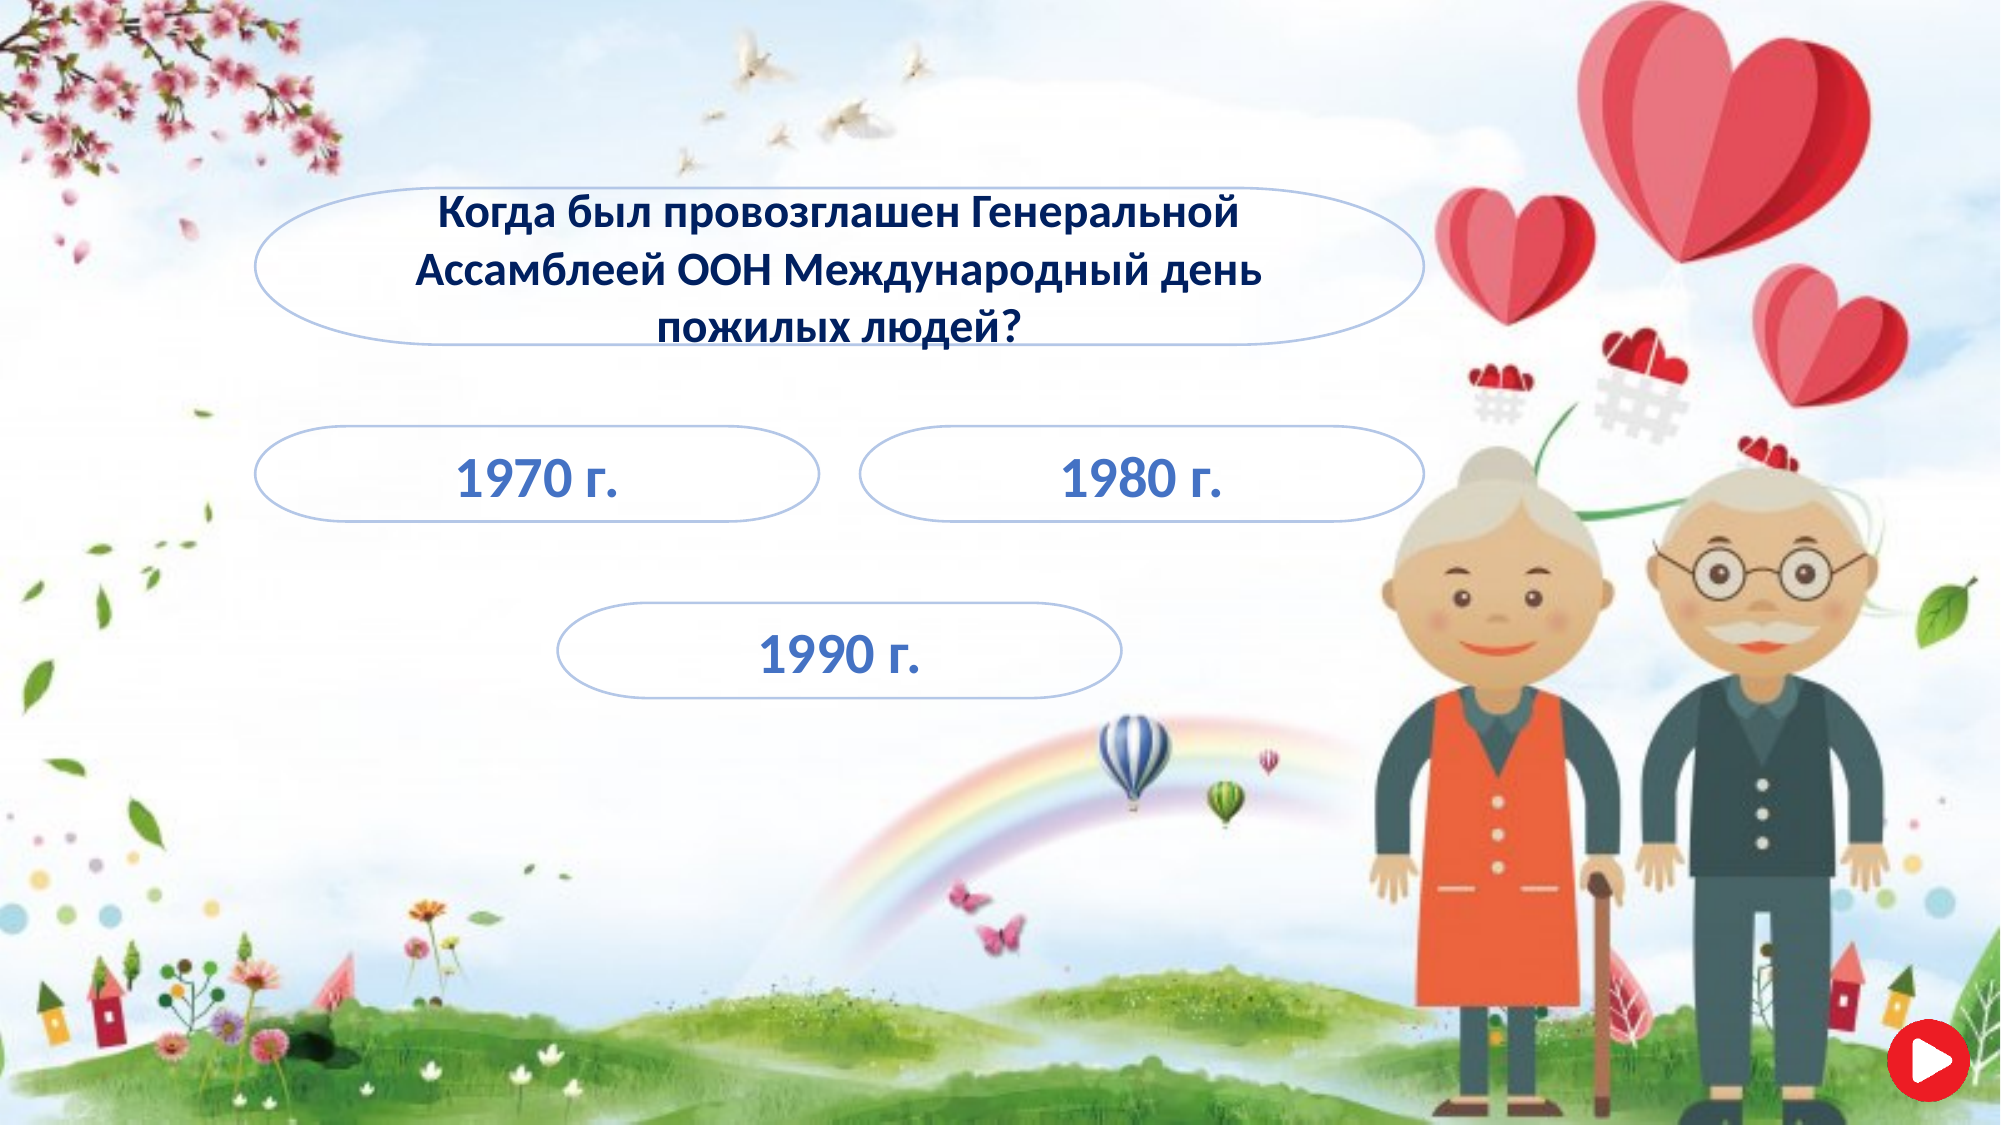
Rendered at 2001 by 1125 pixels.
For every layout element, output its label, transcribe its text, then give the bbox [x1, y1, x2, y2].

text_box 1970 г. [254, 425, 821, 523]
text_box 1980 г. [858, 425, 1425, 523]
picture [0, 0, 2001, 1125]
text_box 1990 г. [556, 601, 1123, 700]
text_box Когда был провозглашен Генеральной Ассамблеей ООН Международный день пожилых людей? [254, 186, 1425, 346]
